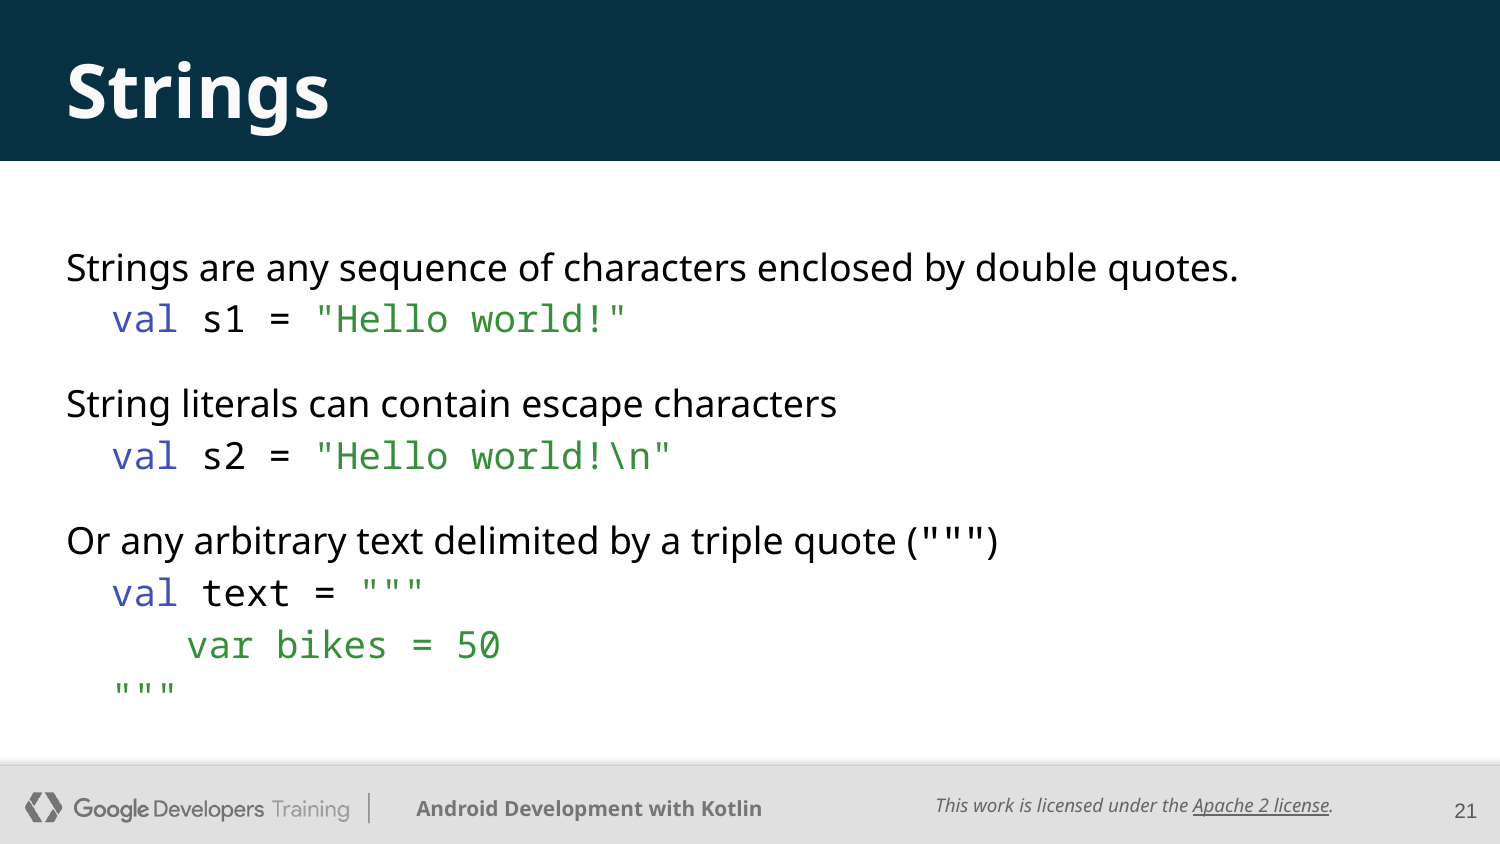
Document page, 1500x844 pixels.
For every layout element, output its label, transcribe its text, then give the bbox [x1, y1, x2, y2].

slide_number ‹#› [1402, 777, 1493, 842]
list Strings are any sequence of characters enclosed by double quotes. val s1 = "Hello world!" String literals can contain escape characters val s2 = "Hello world!\n" Or any arbitrary text delimited by a triple quote (""") val text = """ var bikes = 50 """ [51, 221, 1457, 740]
picture [0, 161, 1500, 844]
title Strings [51, 28, 1449, 122]
